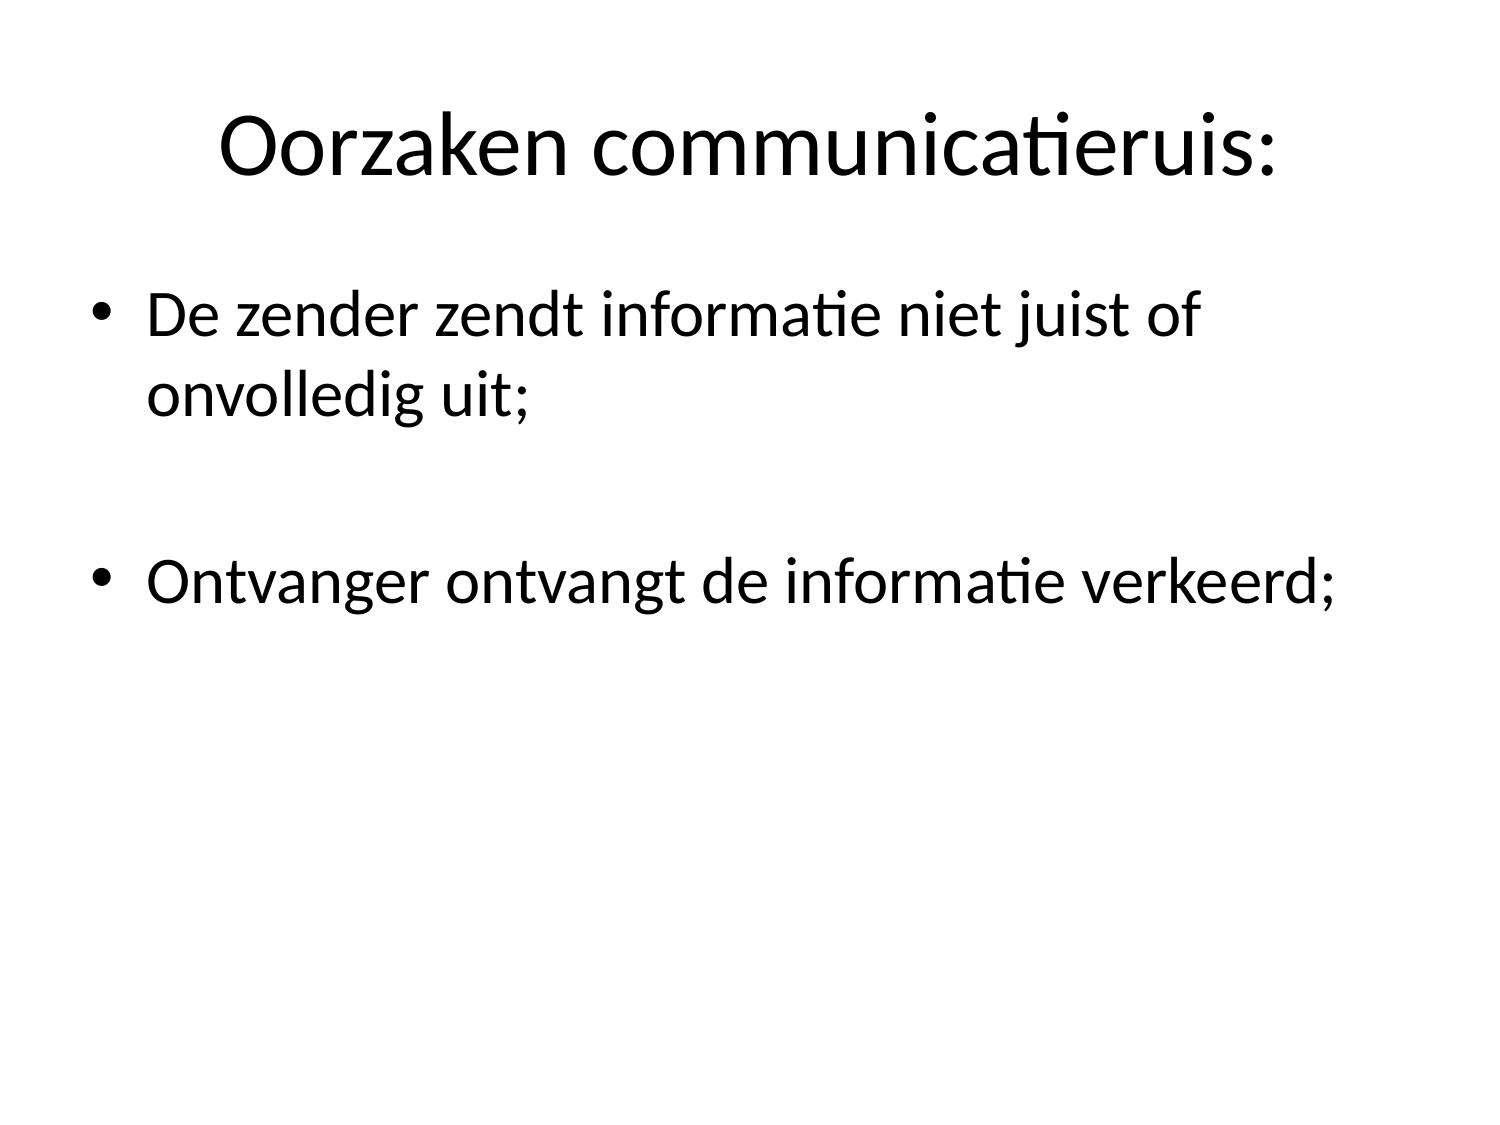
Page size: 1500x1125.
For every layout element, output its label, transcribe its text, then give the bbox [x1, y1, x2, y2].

list De zender zendt informatie niet juist of onvolledig uit; Ontvanger ontvangt de informatie verkeerd; [75, 262, 1425, 1005]
title Oorzaken communicatieruis: [75, 45, 1425, 233]
